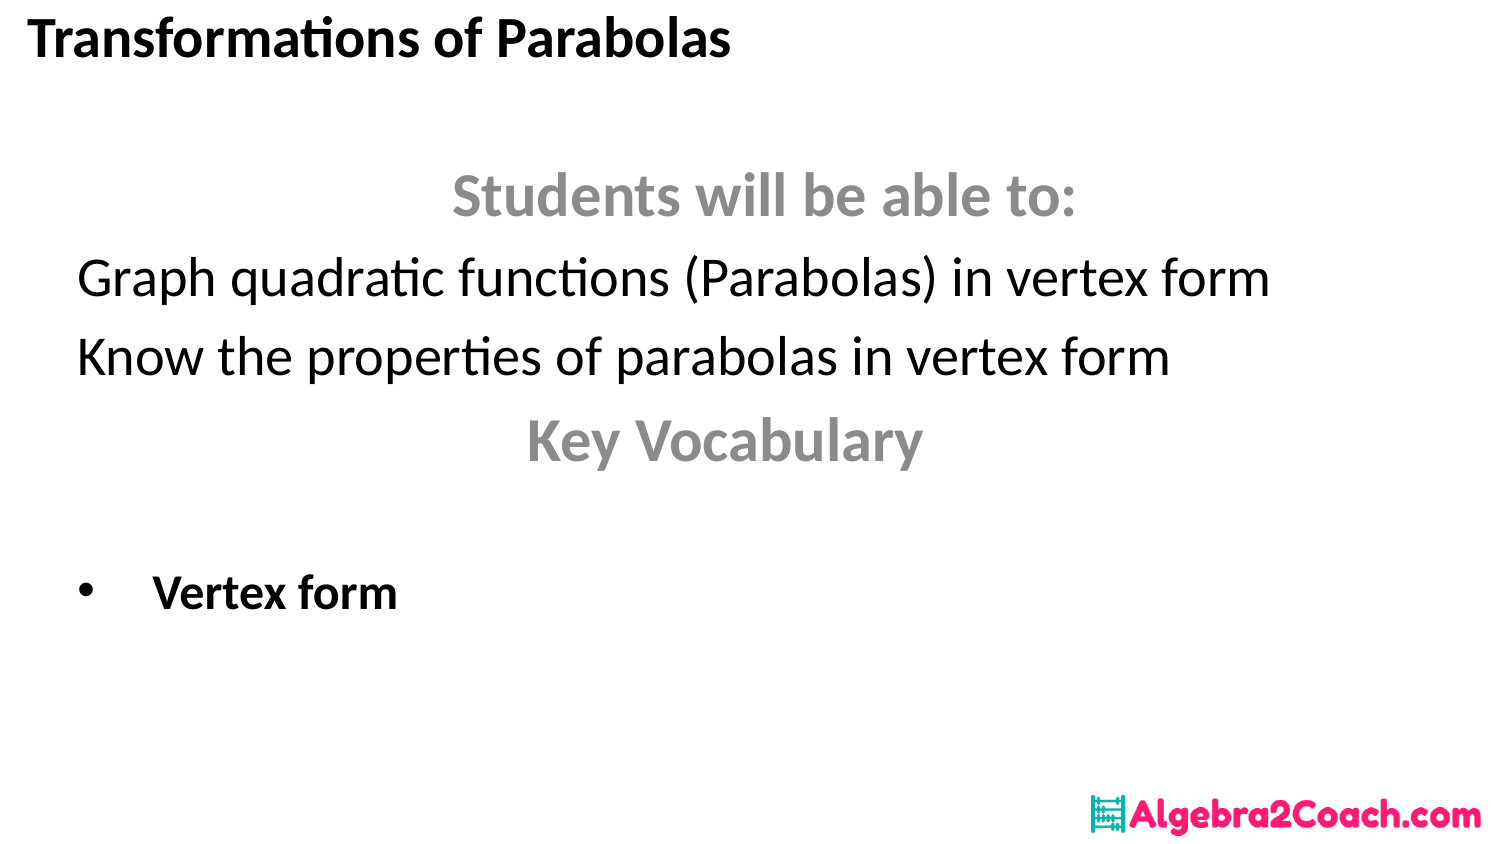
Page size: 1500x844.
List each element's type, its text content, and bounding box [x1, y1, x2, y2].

subtitle Students will be able to: Graph quadratic functions (Parabolas) in vertex form Know the properties of parabolas in vertex form Key Vocabulary Vertex form [62, 146, 1449, 785]
title Transformations of Parabolas [12, 0, 875, 72]
picture [1087, 791, 1484, 839]
